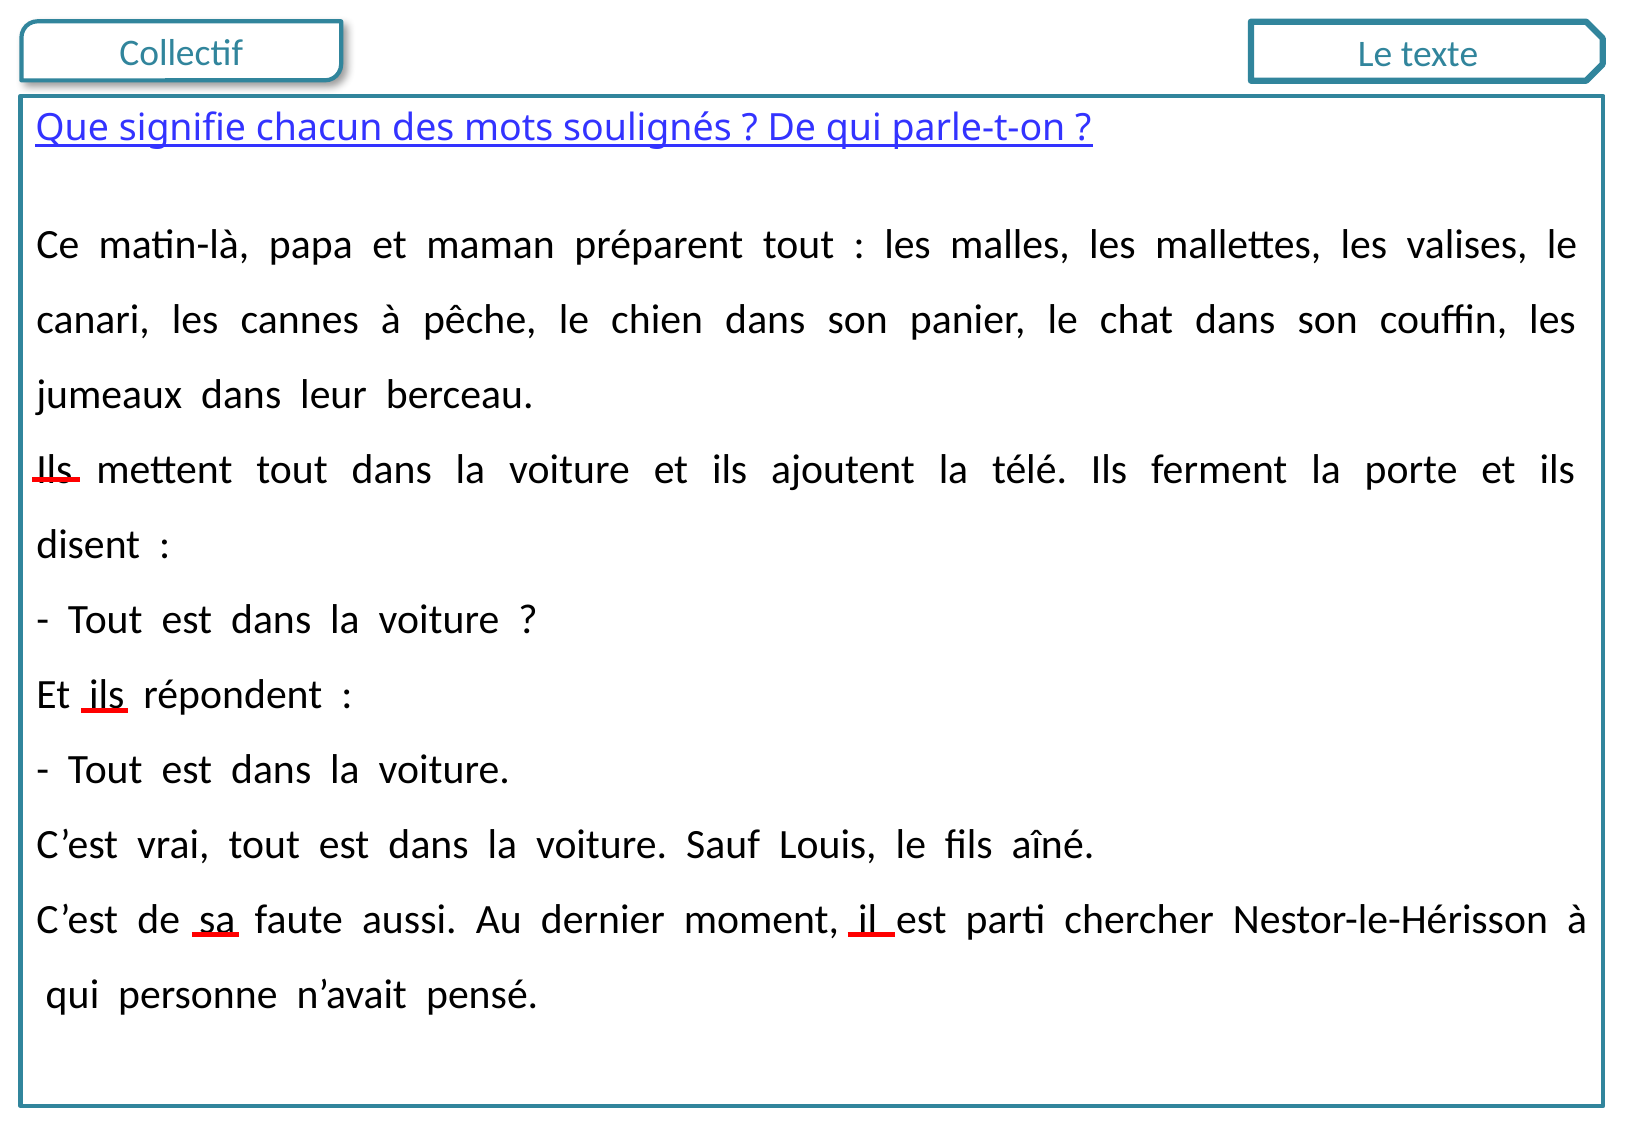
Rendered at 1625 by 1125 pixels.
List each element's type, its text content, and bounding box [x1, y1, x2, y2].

list Que signifie chacun des mots soulignés ? De qui parle-t-on ? [18, 94, 1605, 1108]
list Le texte [1251, 21, 1585, 81]
list Ce matin-là, papa et maman préparent tout : les malles, les mallettes, les valises, le canari, les cannes à pêche, le chien dans son panier, le chat dans son couffin, les jumeaux dans leur berceau. Ils mettent tout dans la voiture et ils ajoutent la télé. Ils ferment la porte et ils disent : - Tout est dans la voiture ? Et ils répondent : - Tout est dans la voiture. C’est vrai, tout est dans la voiture. Sauf Louis, le fils aîné. C’est de sa faute aussi. Au dernier moment, il est parti chercher Nestor-le-Hérisson à qui personne n’avait pensé. [21, 184, 1604, 1106]
